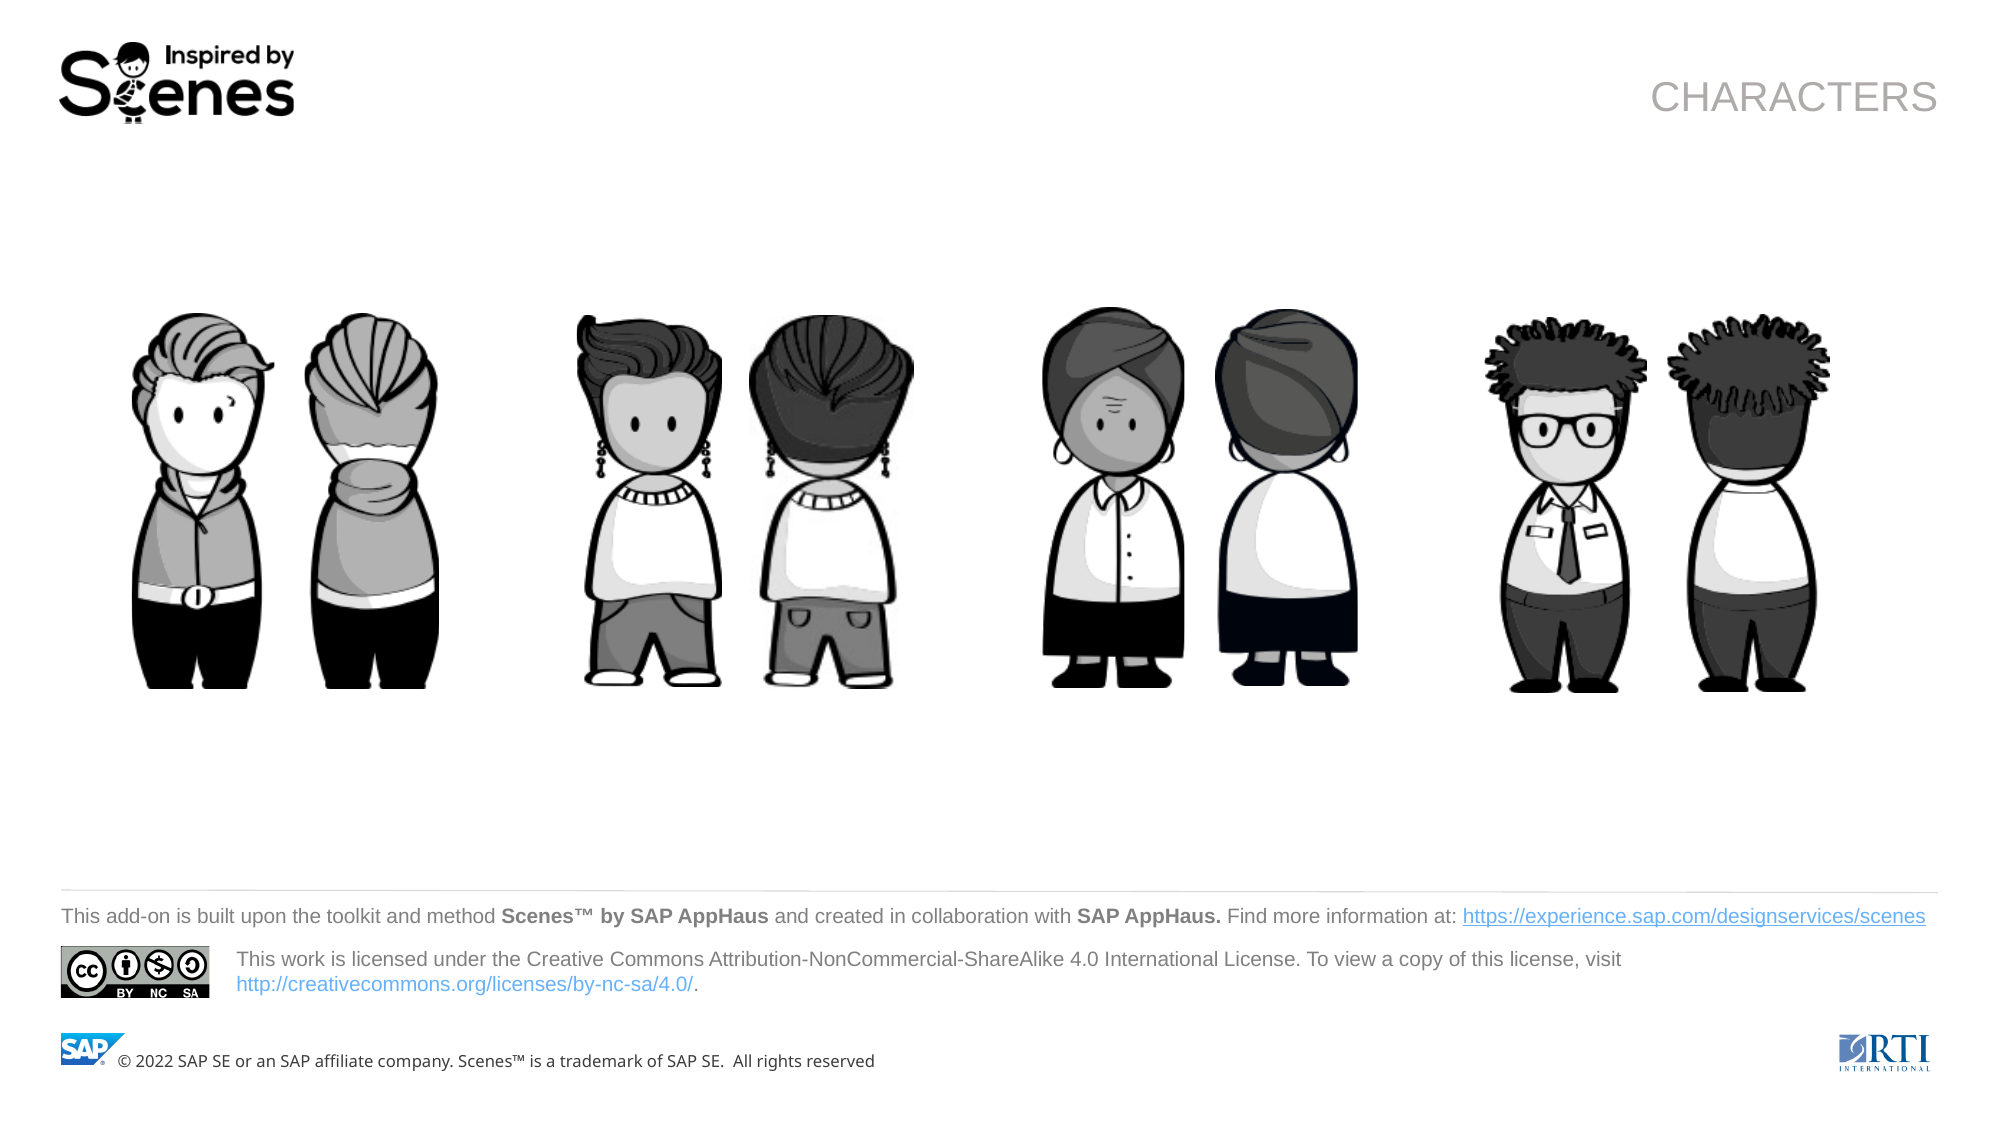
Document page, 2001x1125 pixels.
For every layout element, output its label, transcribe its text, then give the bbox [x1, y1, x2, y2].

picture [1042, 307, 1185, 688]
title CHARACTERS [1038, 75, 1939, 113]
picture [1484, 317, 1647, 693]
picture [749, 315, 914, 689]
picture [131, 313, 275, 689]
picture [1667, 314, 1830, 692]
picture [1215, 309, 1358, 686]
picture [61, 1035, 125, 1065]
picture [576, 314, 722, 687]
picture [304, 313, 439, 689]
